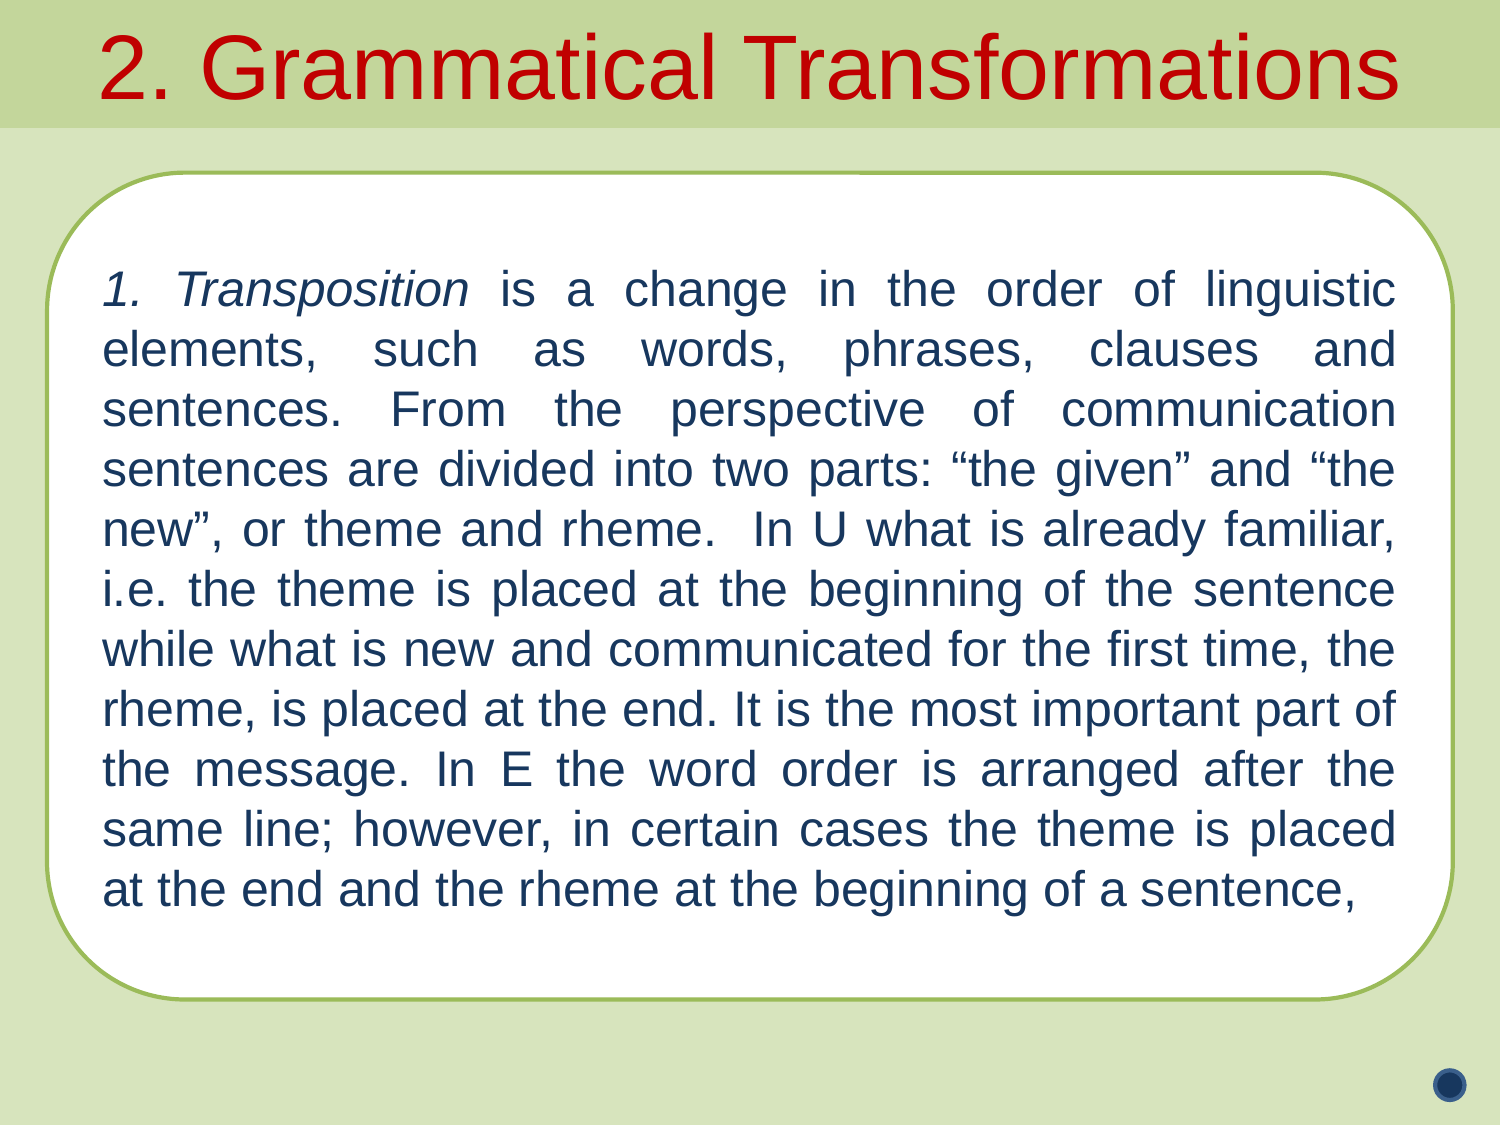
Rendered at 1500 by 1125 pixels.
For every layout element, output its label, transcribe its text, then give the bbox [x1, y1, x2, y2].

text_box 2. Grammatical Transformations [0, 0, 1500, 128]
text_box [1433, 1068, 1467, 1103]
text_box 1. Transposition is a change in the order of linguistic elements, such as words, phrases, clauses and sentences. From the perspective of communication sentences are divided into two parts: “the given” and “the new”, or theme and rheme. In U what is already familiar, i.e. the theme is placed at the beginning of the sentence while what is new and communicated for the first time, the rheme, is placed at the end. It is the most important part of the message. In E the word order is arranged after the same line; however, in certain cases the theme is placed at the end and the rheme at the beginning of a sentence, [44, 170, 1455, 1002]
